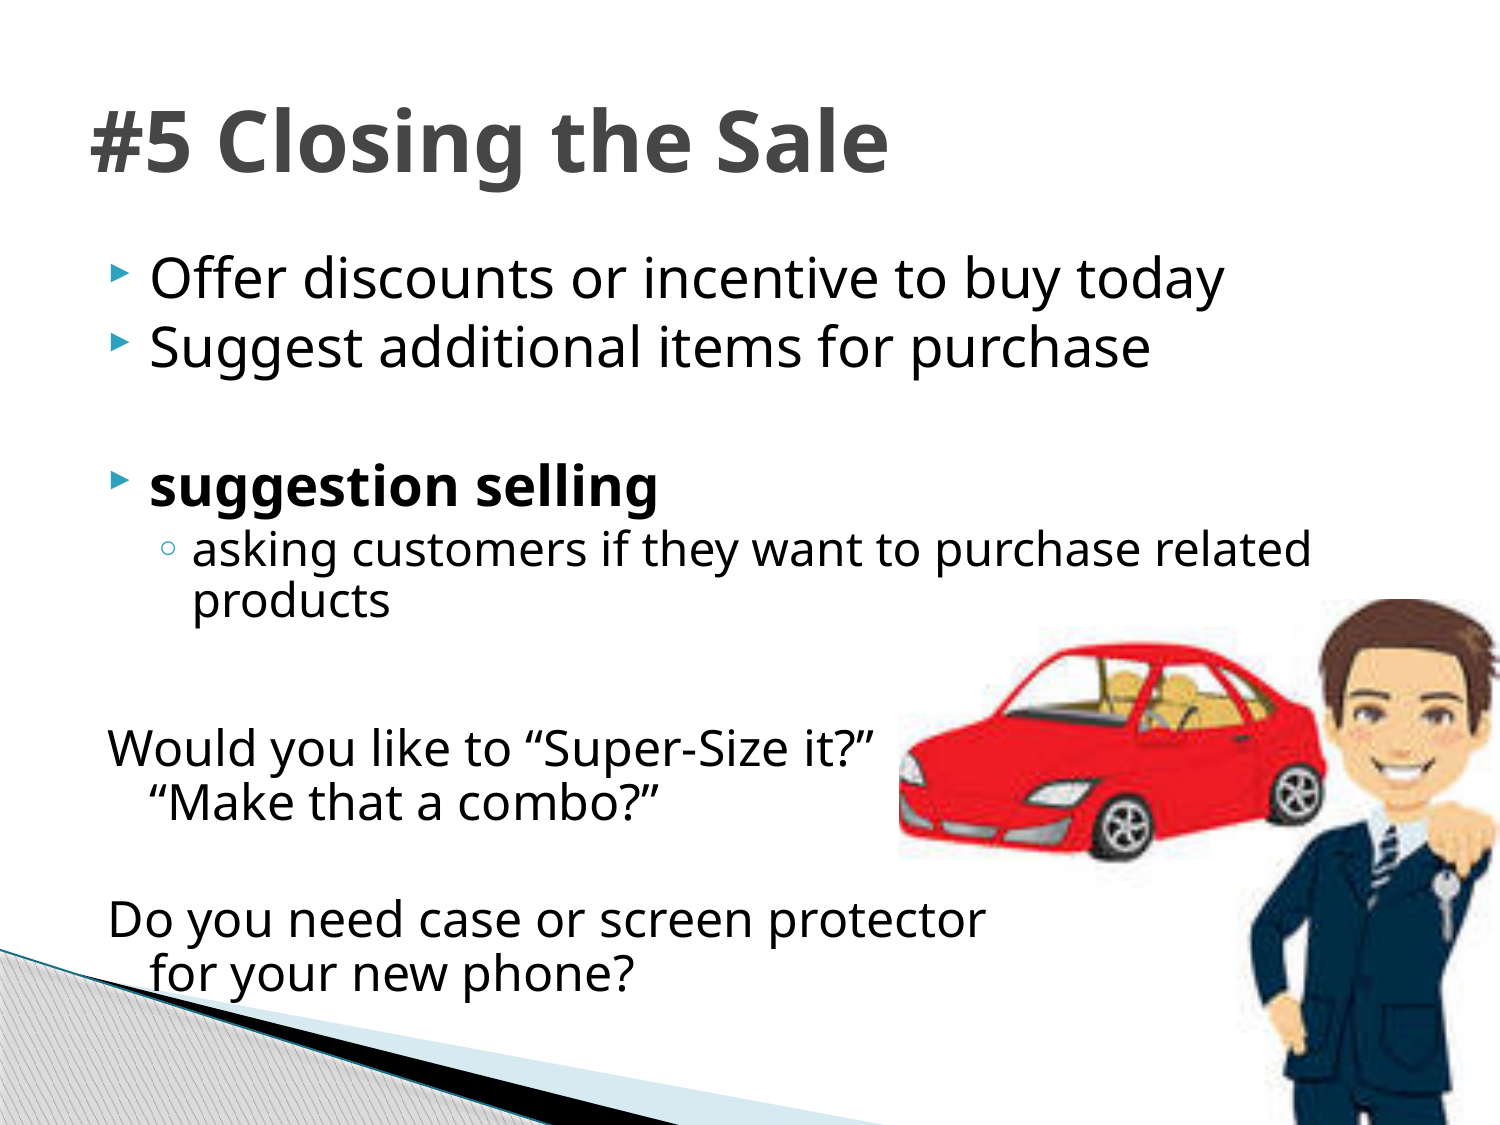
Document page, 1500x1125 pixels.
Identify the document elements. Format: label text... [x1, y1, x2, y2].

title #5 Closing the Sale [75, 45, 1425, 233]
picture [898, 599, 1500, 1125]
list Offer discounts or incentive to buy today Suggest additional items for purchase suggestion selling asking customers if they want to purchase related products Would you like to “Super-Size it?” “Make that a combo?” Do you need case or screen protector for your new phone? [75, 243, 1425, 1050]
